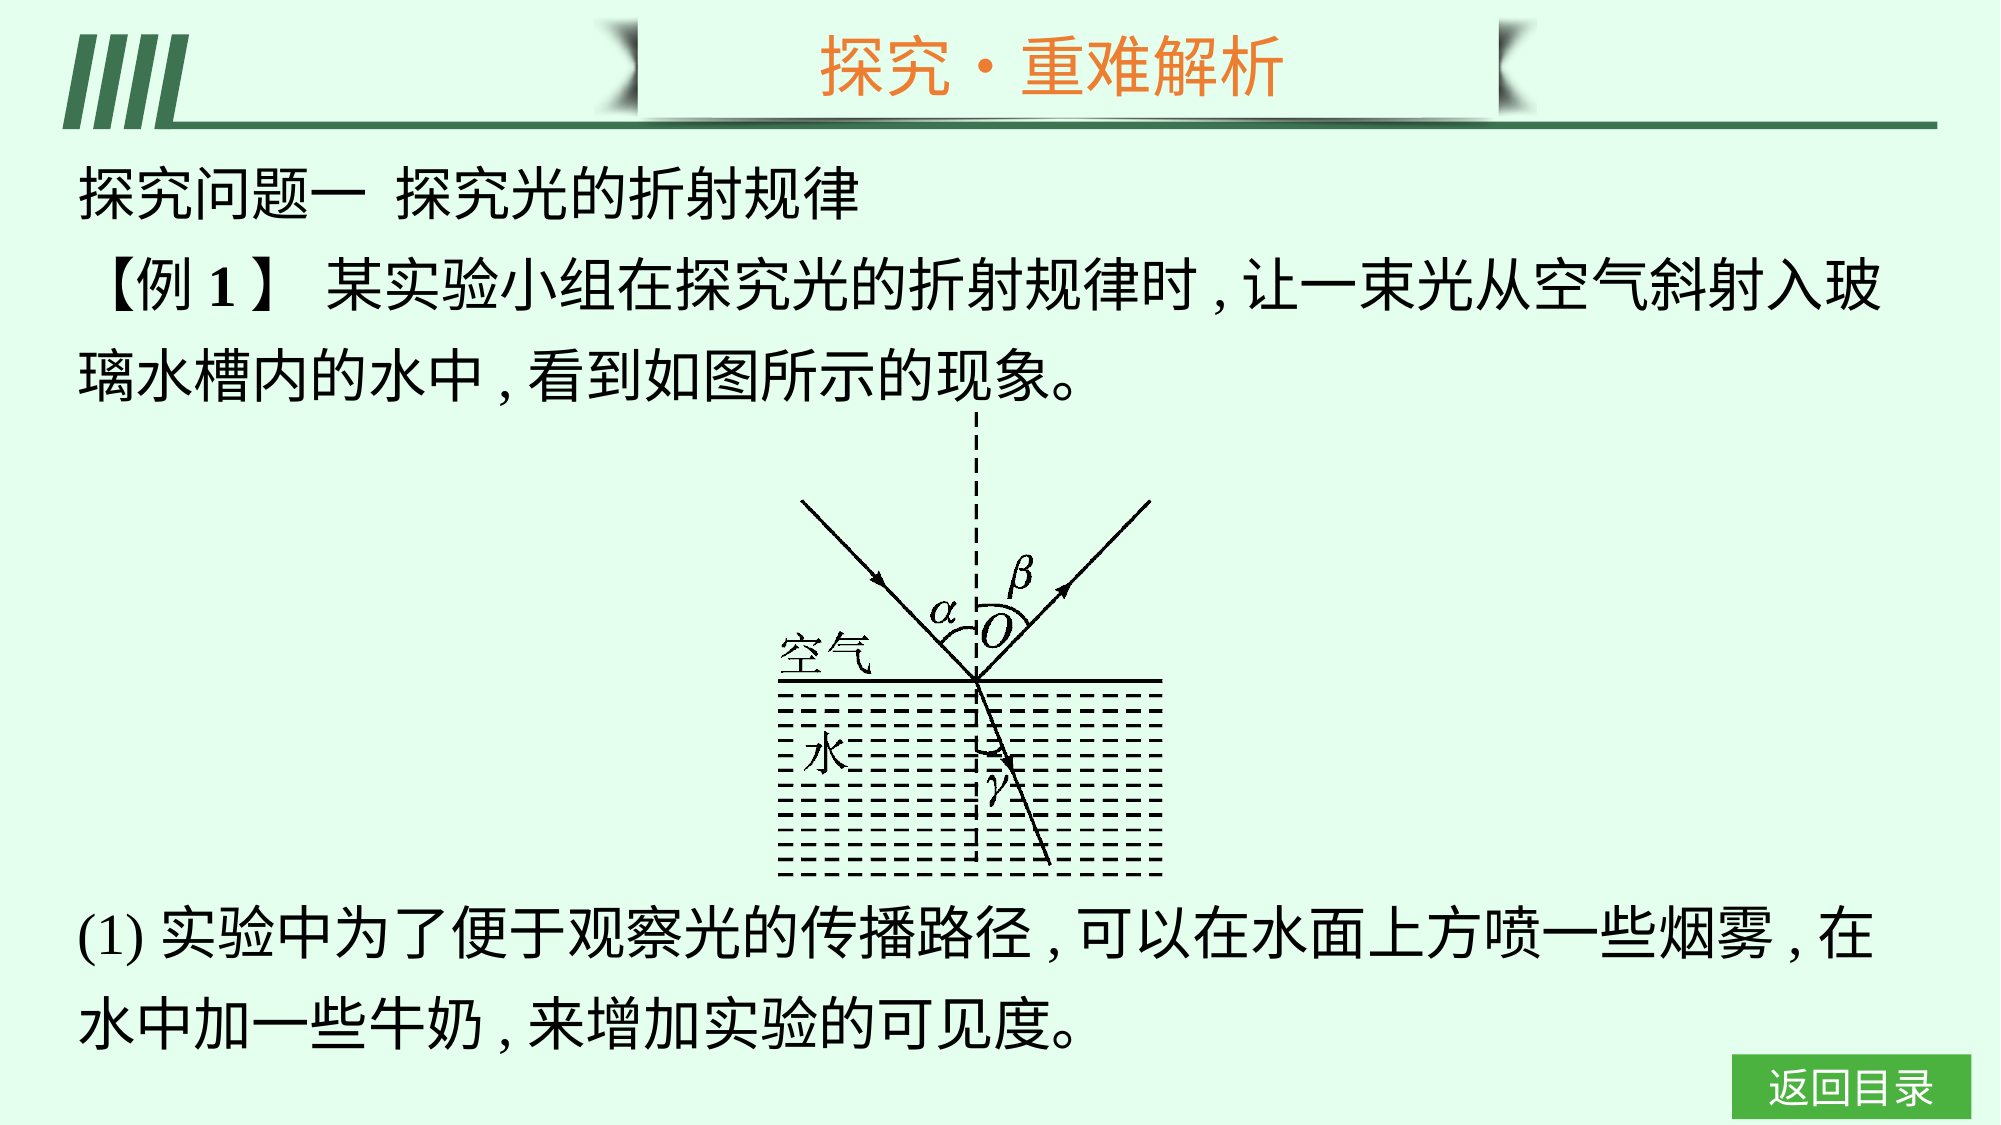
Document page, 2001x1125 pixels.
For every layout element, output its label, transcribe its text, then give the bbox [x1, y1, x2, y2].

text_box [62, 34, 1938, 130]
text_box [594, 16, 1537, 127]
text_box 探究问题一 探究光的折射规律 【例1】 某实验小组在探究光的折射规律时,让一束光从空气斜射入玻璃水槽内的水中,看到如图所示的现象。 [62, 130, 1938, 417]
picture [774, 411, 1163, 881]
text_box (1)实验中为了便于观察光的传播路径,可以在水面上方喷一些烟雾,在水中加一些牛奶,来增加实验的可见度。 [62, 868, 1938, 1065]
